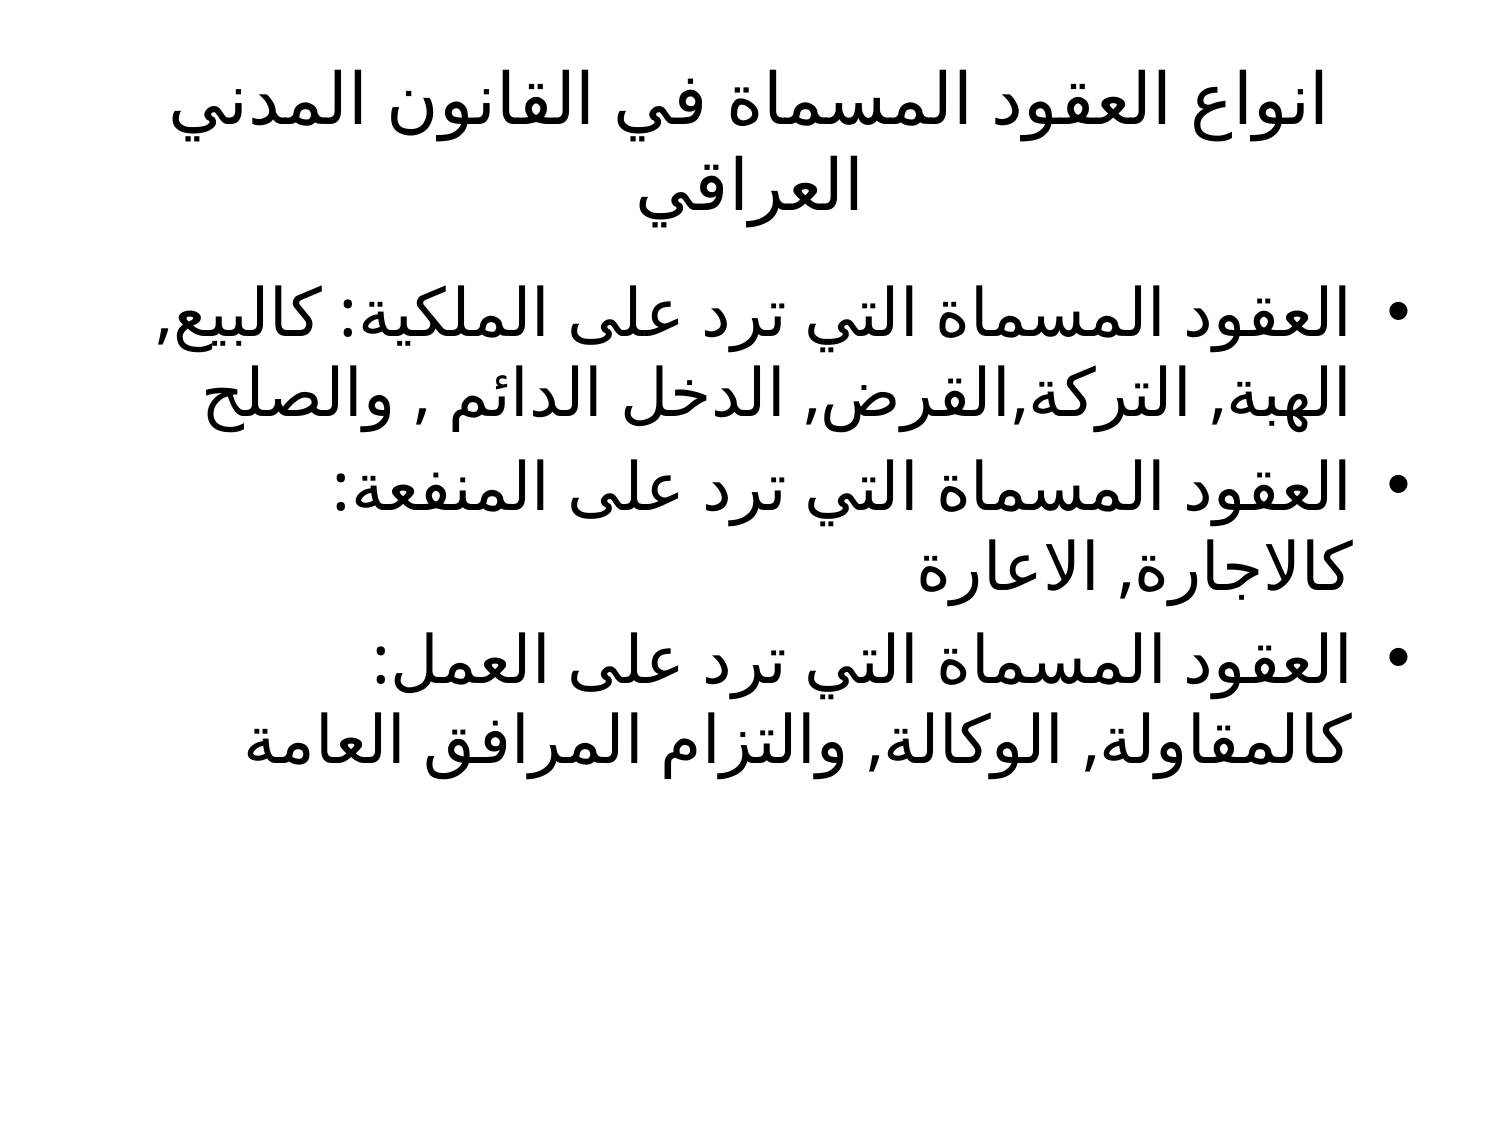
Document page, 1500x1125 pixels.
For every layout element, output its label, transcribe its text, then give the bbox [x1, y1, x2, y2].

title انواع العقود المسماة في القانون المدني العراقي [75, 45, 1425, 233]
list العقود المسماة التي ترد على الملكية: كالبيع, الهبة, التركة,القرض, الدخل الدائم , والصلح العقود المسماة التي ترد على المنفعة: كالاجارة, الاعارة العقود المسماة التي ترد على العمل: كالمقاولة, الوكالة, والتزام المرافق العامة [75, 262, 1425, 1005]
